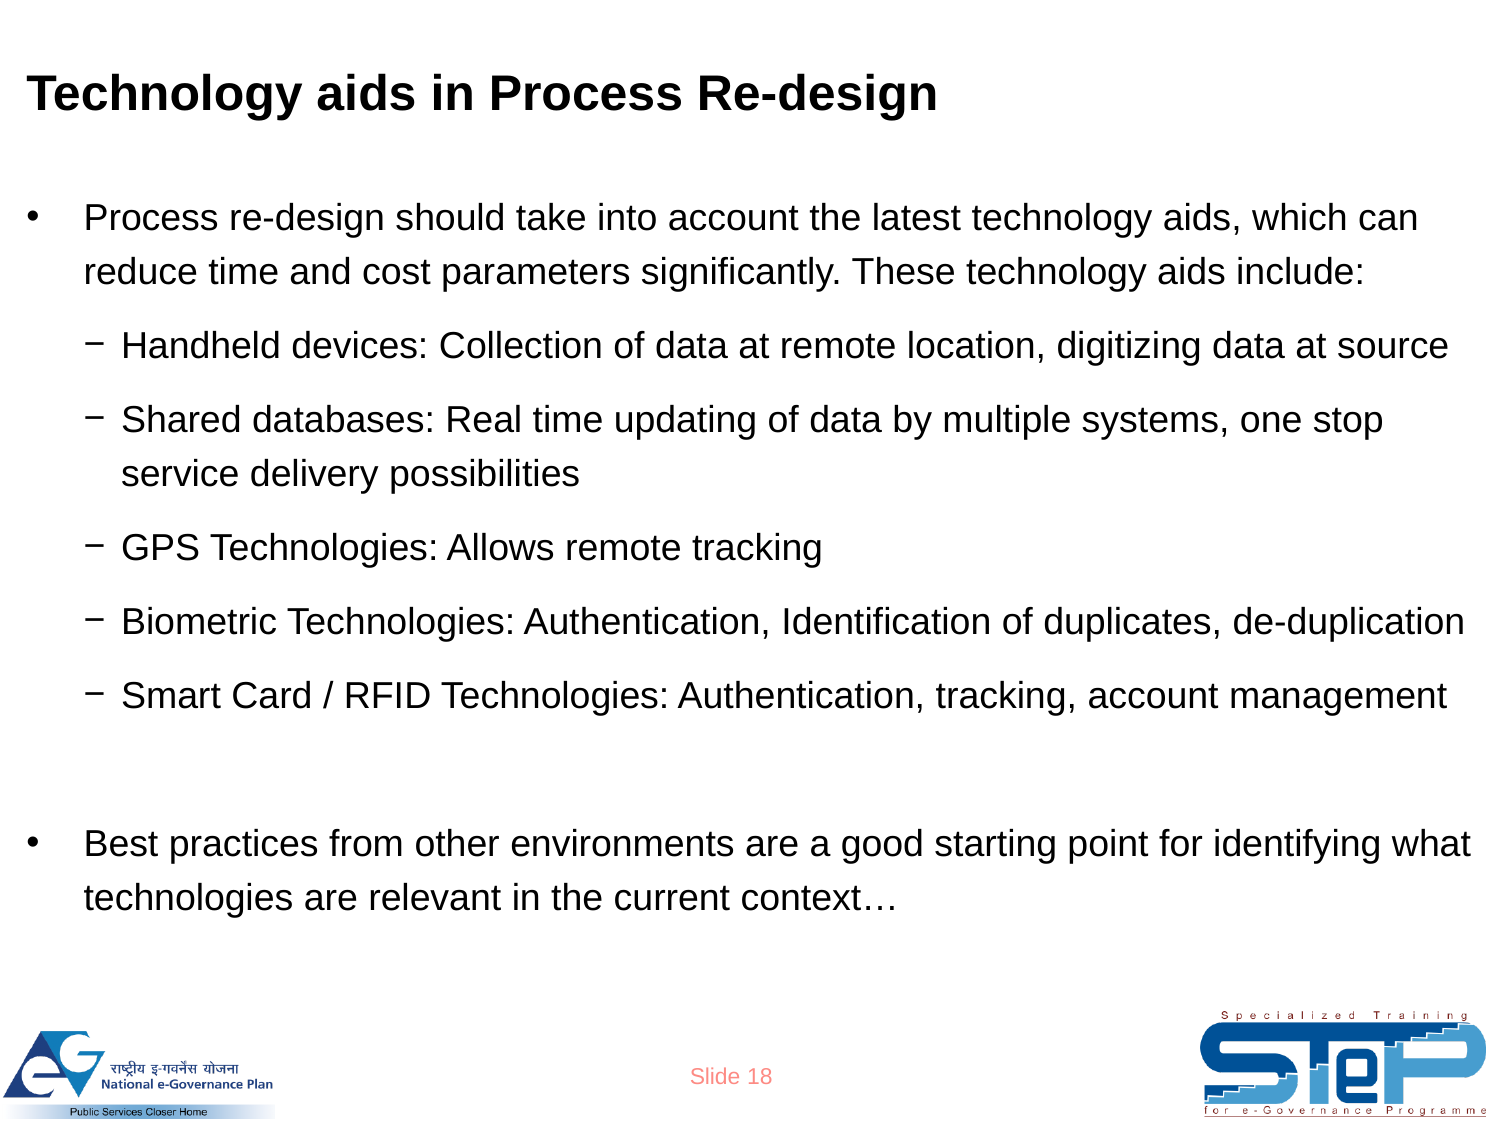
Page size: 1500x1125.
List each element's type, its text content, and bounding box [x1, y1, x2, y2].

list Process re-design should take into account the latest technology aids, which can reduce time and cost parameters significantly. These technology aids include: Handheld devices: Collection of data at remote location, digitizing data at source Shared databases: Real time updating of data by multiple systems, one stop service delivery possibilities GPS Technologies: Allows remote tracking Biometric Technologies: Authentication, Identification of duplicates, de-duplication Smart Card / RFID Technologies: Authentication, tracking, account management Best practices from other environments are a good starting point for identifying what technologies are relevant in the current context… [26, 184, 1474, 997]
title Technology aids in Process Re-design [26, 60, 1472, 184]
picture [1200, 1011, 1486, 1117]
picture [2, 1031, 275, 1119]
